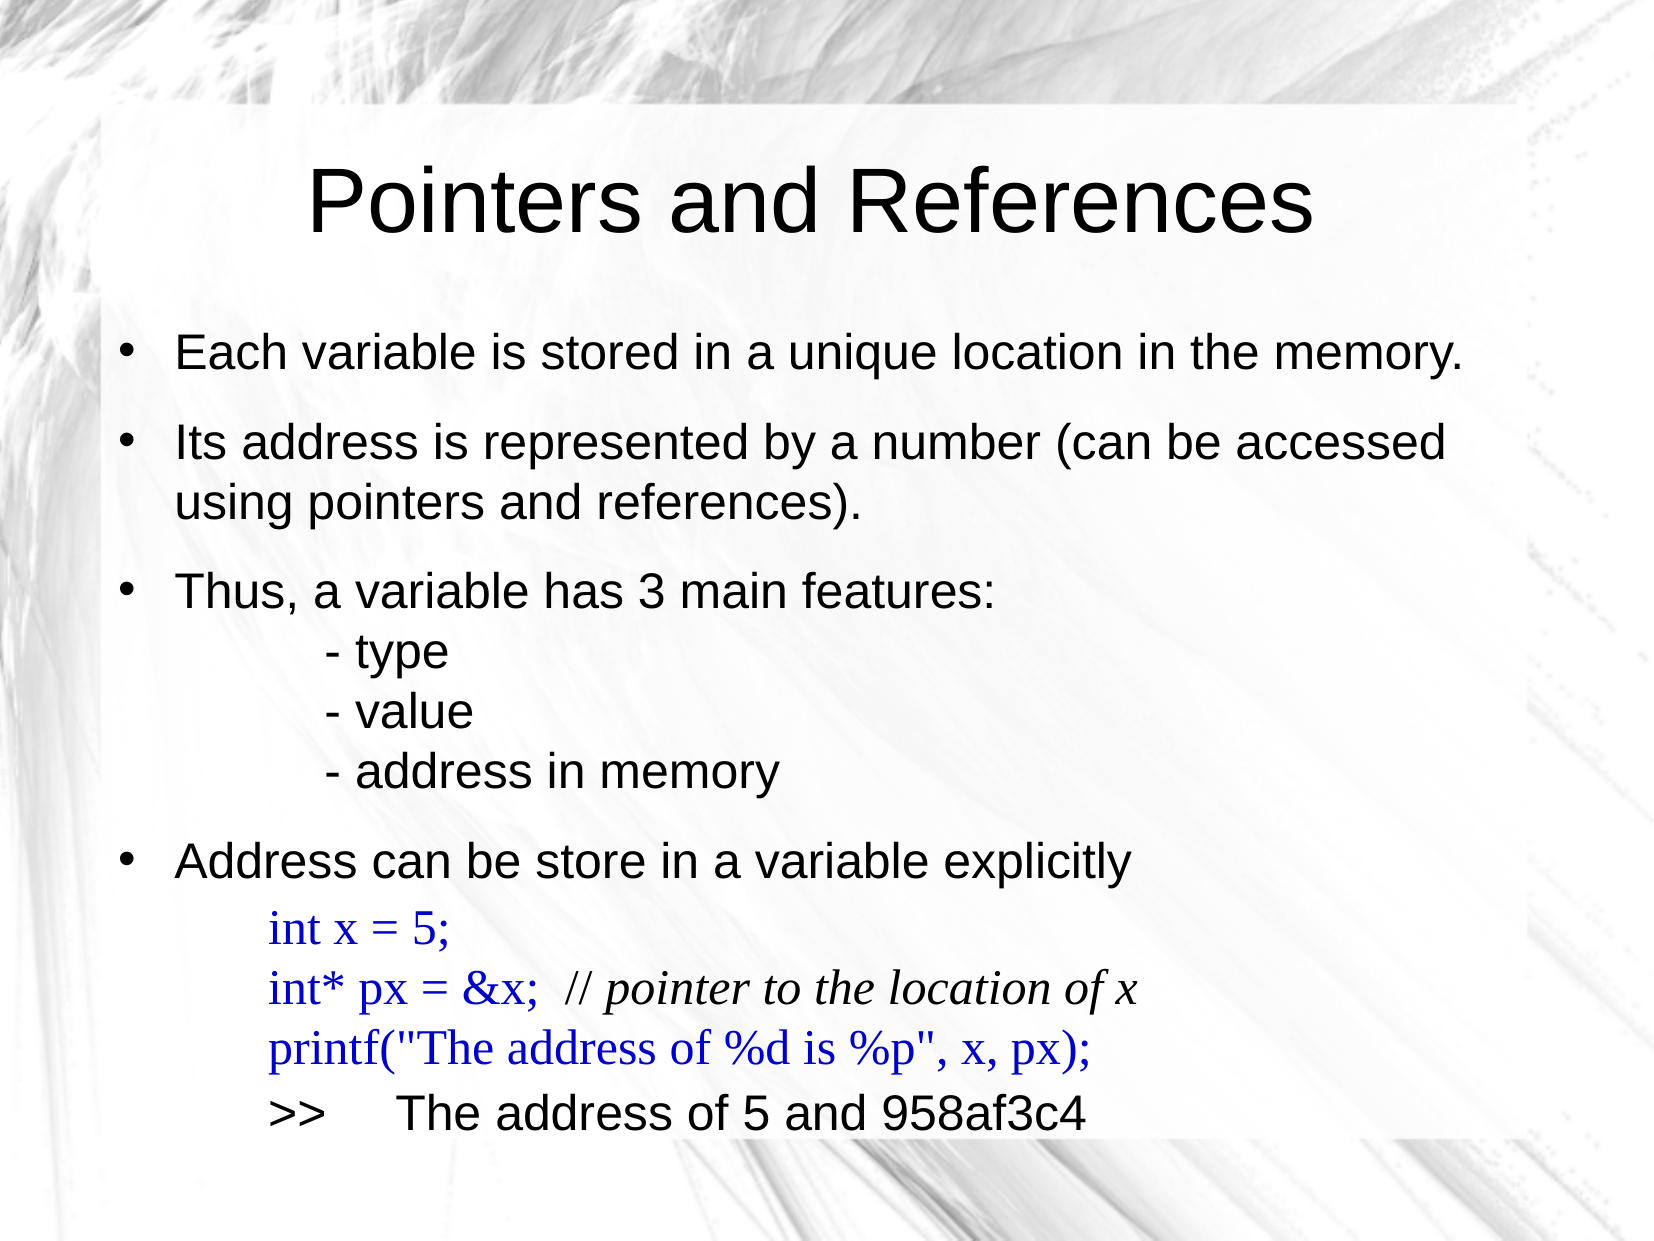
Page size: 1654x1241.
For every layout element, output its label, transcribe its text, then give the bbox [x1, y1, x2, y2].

list Each variable is stored in a unique location in the memory. Its address is represented by a number (can be accessed using pointers and references). Thus, a variable has 3 main features: - type - value - address in memory Address can be store in a variable explicitly int x = 5; int* px = &x; // pointer to the location of x printf("The address of %d is %p", x, px); >> The address of 5 and 958af3c4 [118, 319, 1571, 1109]
picture [0, 0, 1654, 1241]
title Pointers and References [118, 112, 1506, 281]
